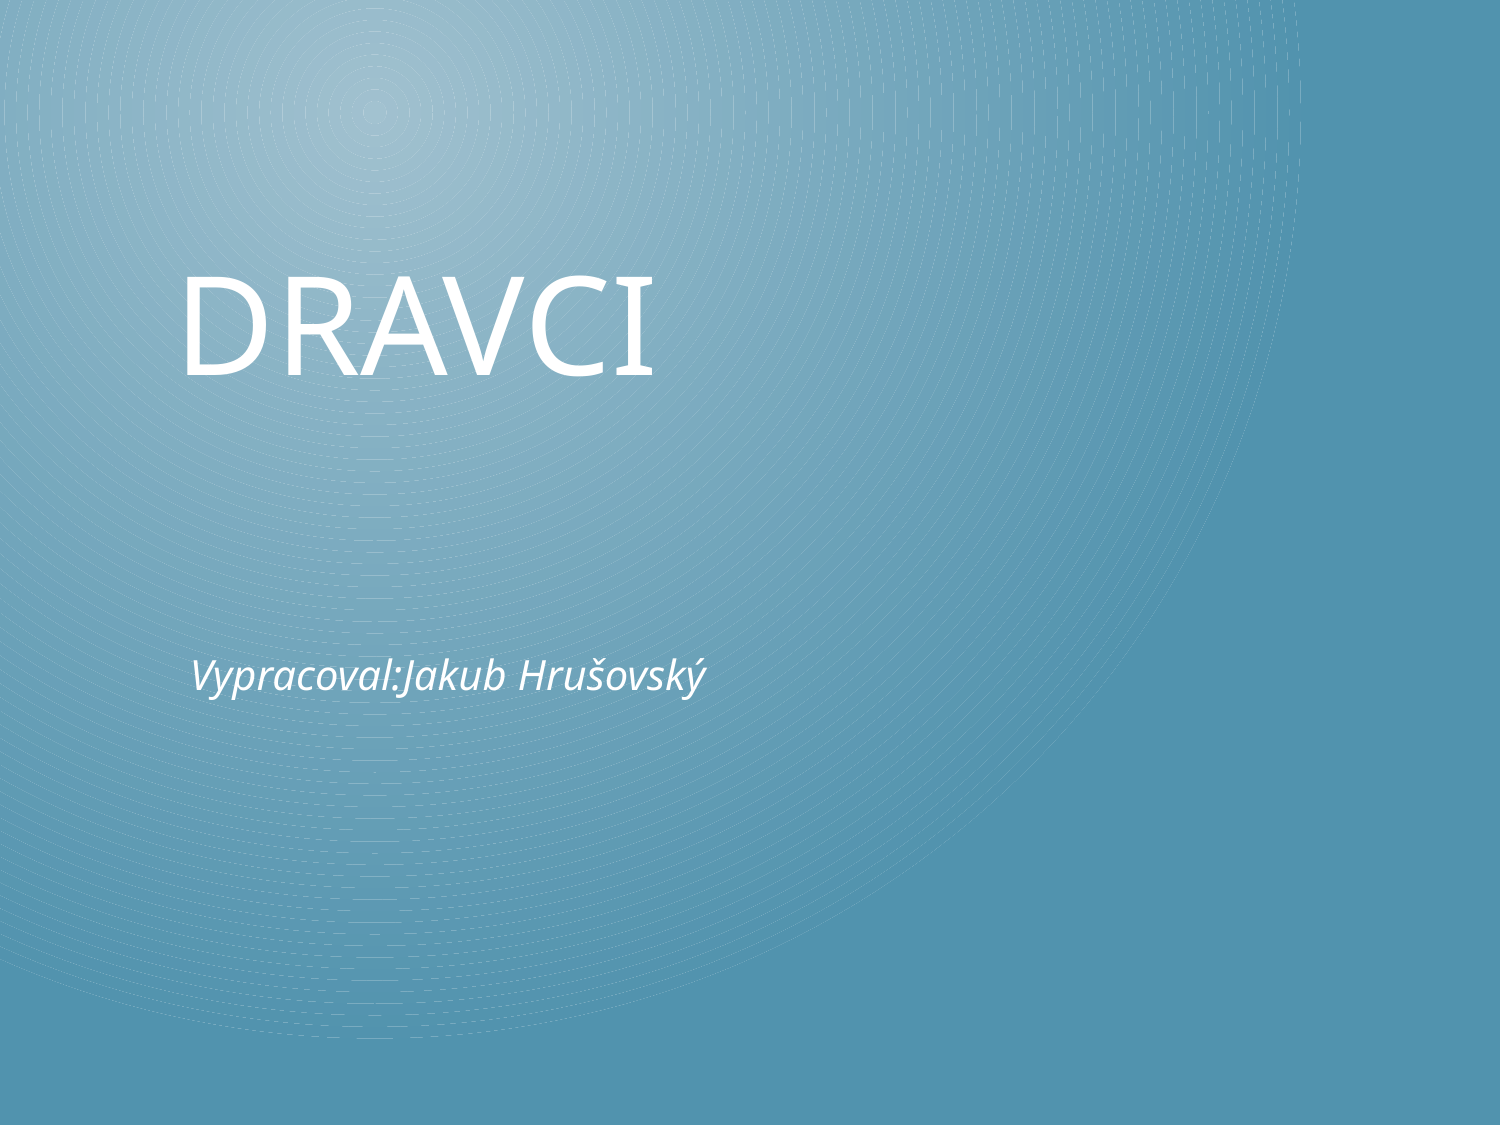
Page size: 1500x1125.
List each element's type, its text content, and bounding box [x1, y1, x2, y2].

subtitle Vypracoval:Jakub Hrušovský [174, 640, 1188, 825]
title Dravci [174, 230, 1188, 600]
